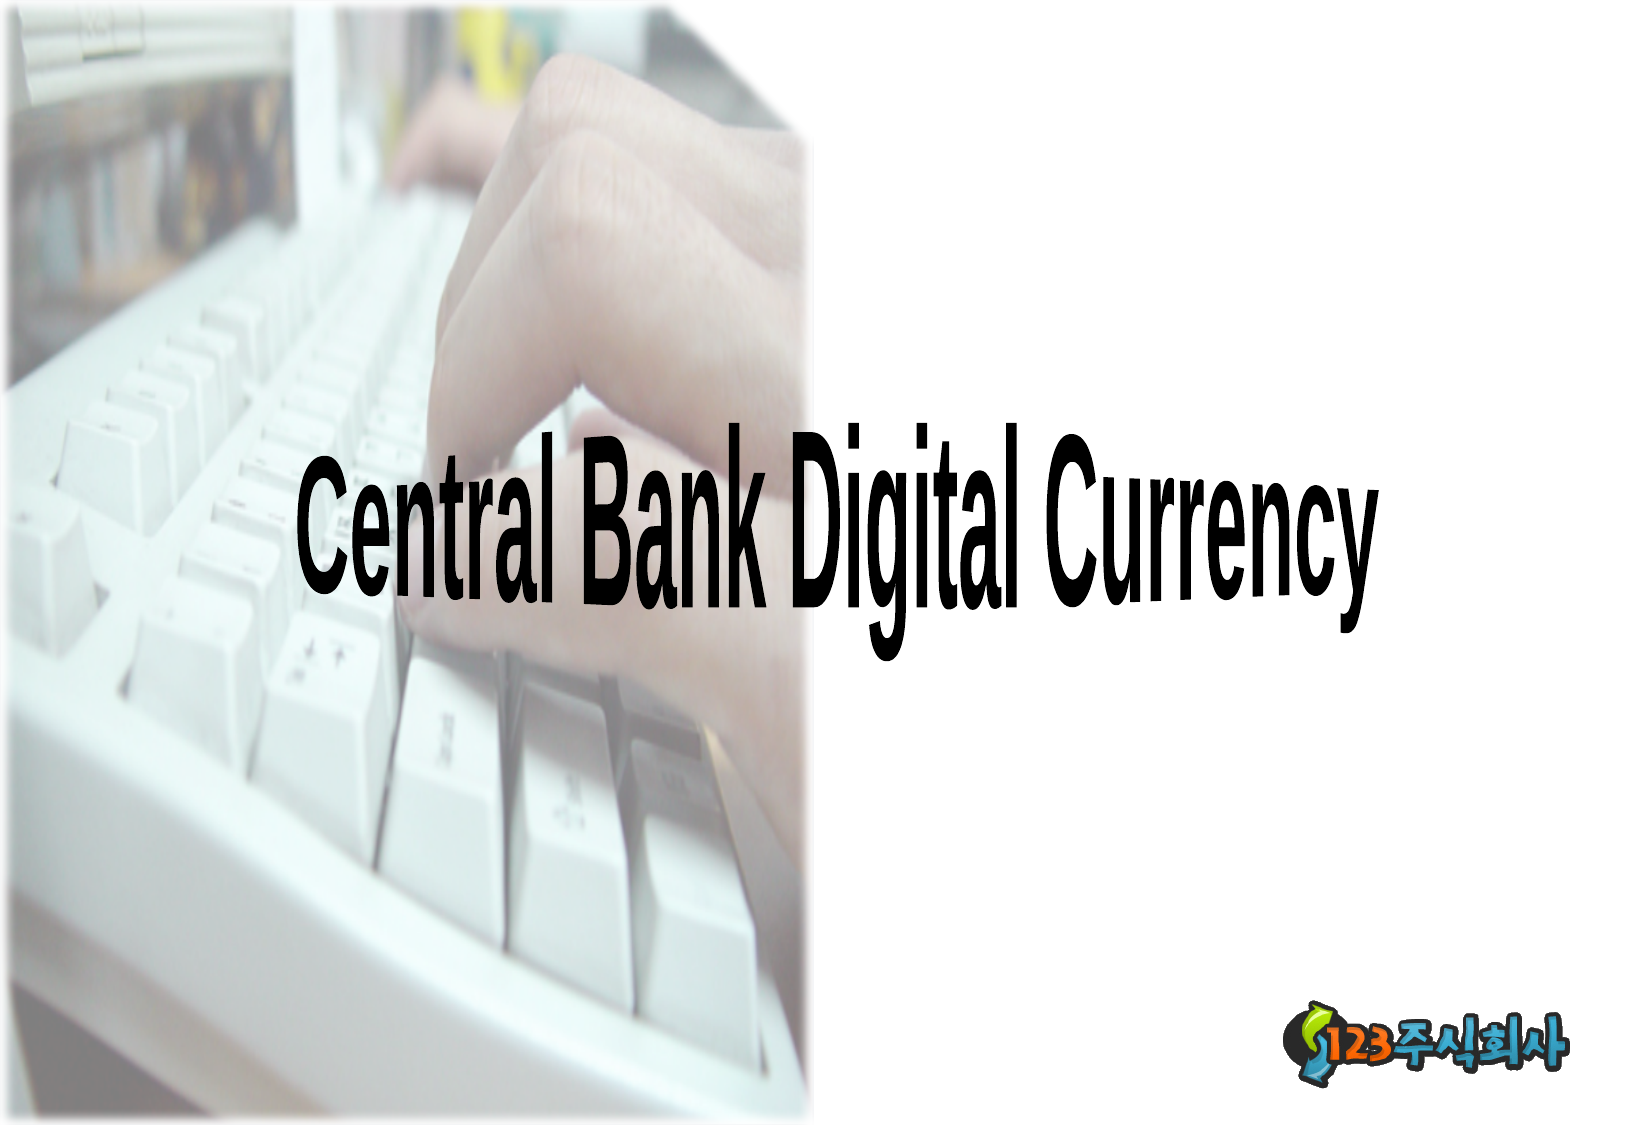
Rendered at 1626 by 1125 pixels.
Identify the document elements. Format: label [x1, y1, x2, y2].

text_box [15, 15, 798, 1111]
picture [1269, 985, 1583, 1101]
